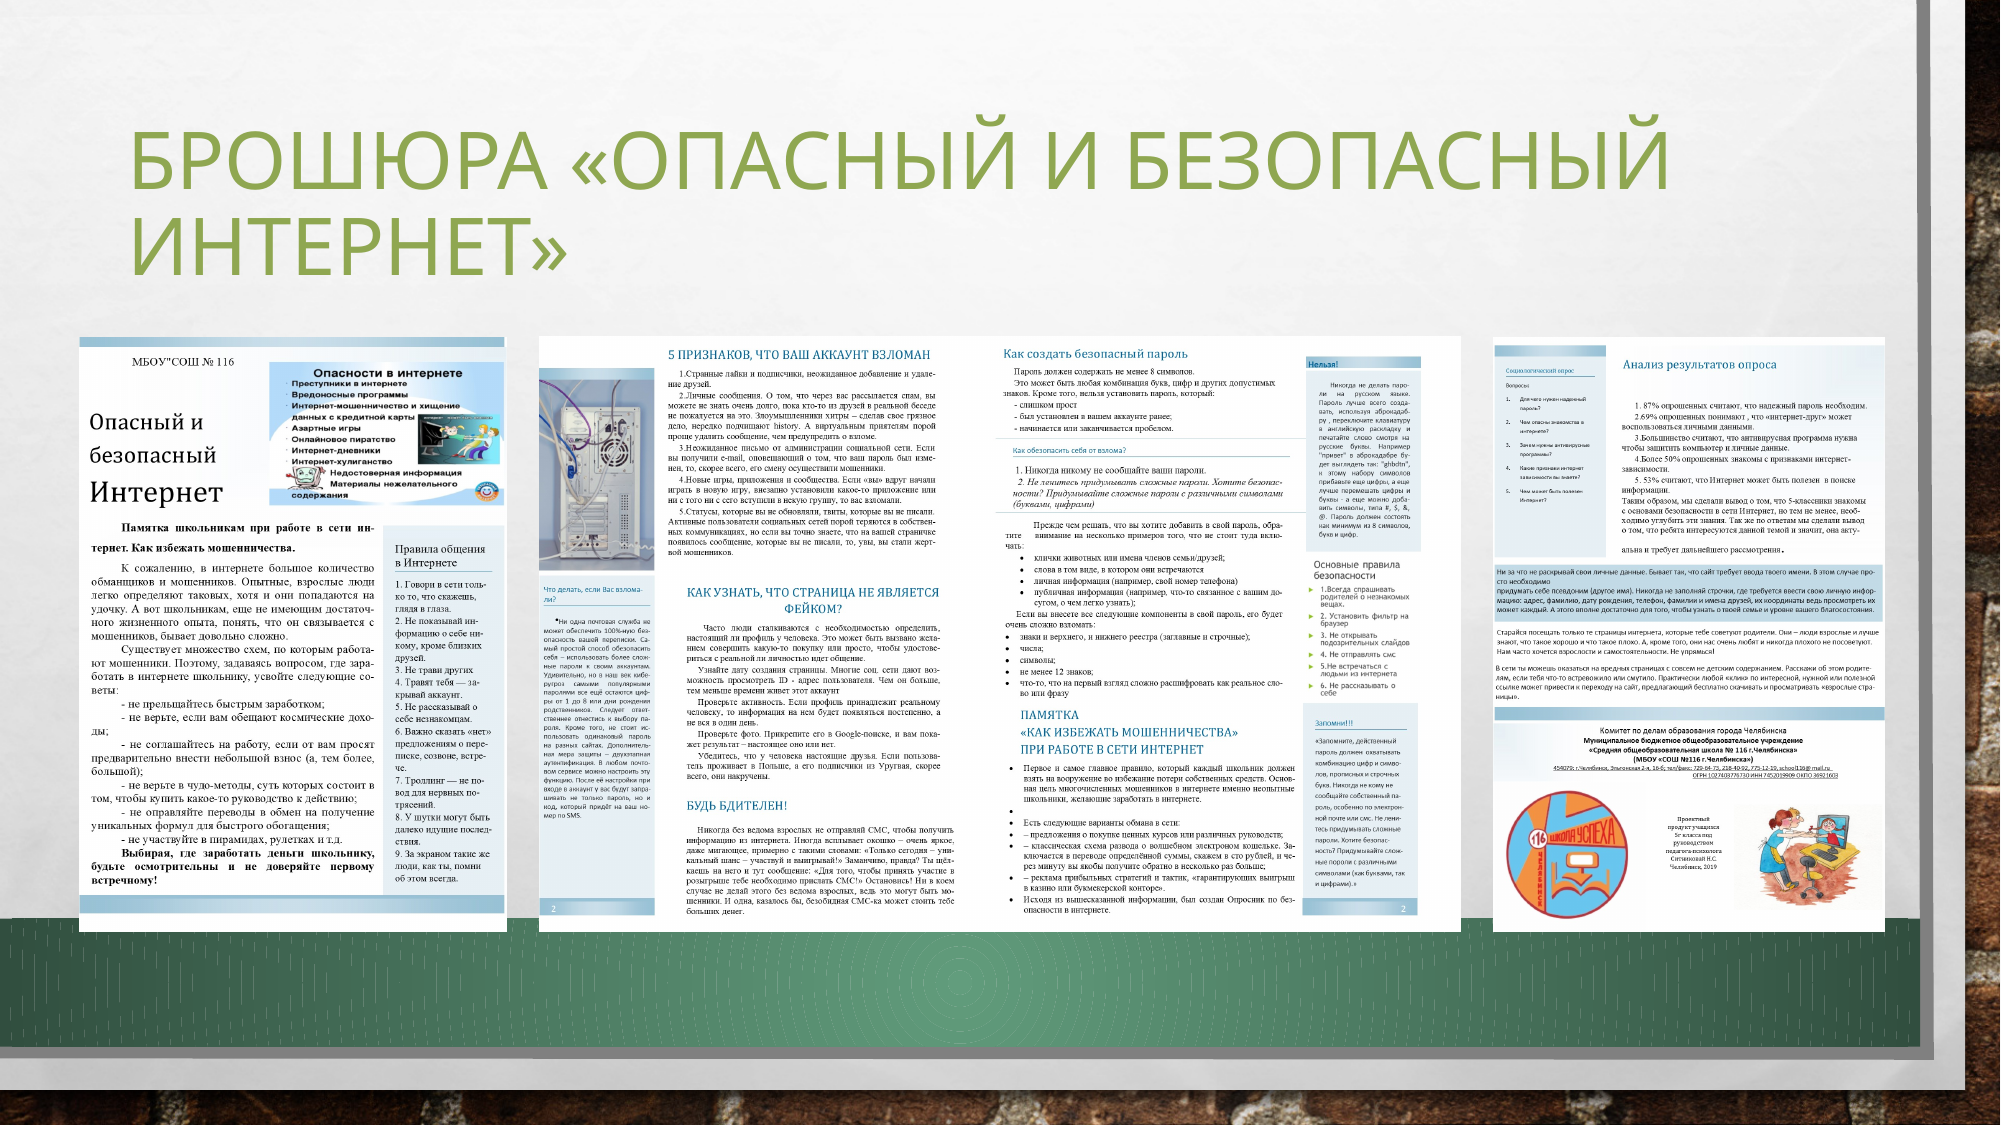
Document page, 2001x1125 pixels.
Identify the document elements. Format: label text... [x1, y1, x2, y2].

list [78, 336, 507, 932]
picture [0, 0, 2000, 1125]
picture [1493, 336, 1885, 932]
picture [538, 336, 1462, 932]
title Брошюра «Опасный и безопасный интернет» [112, 112, 1818, 302]
